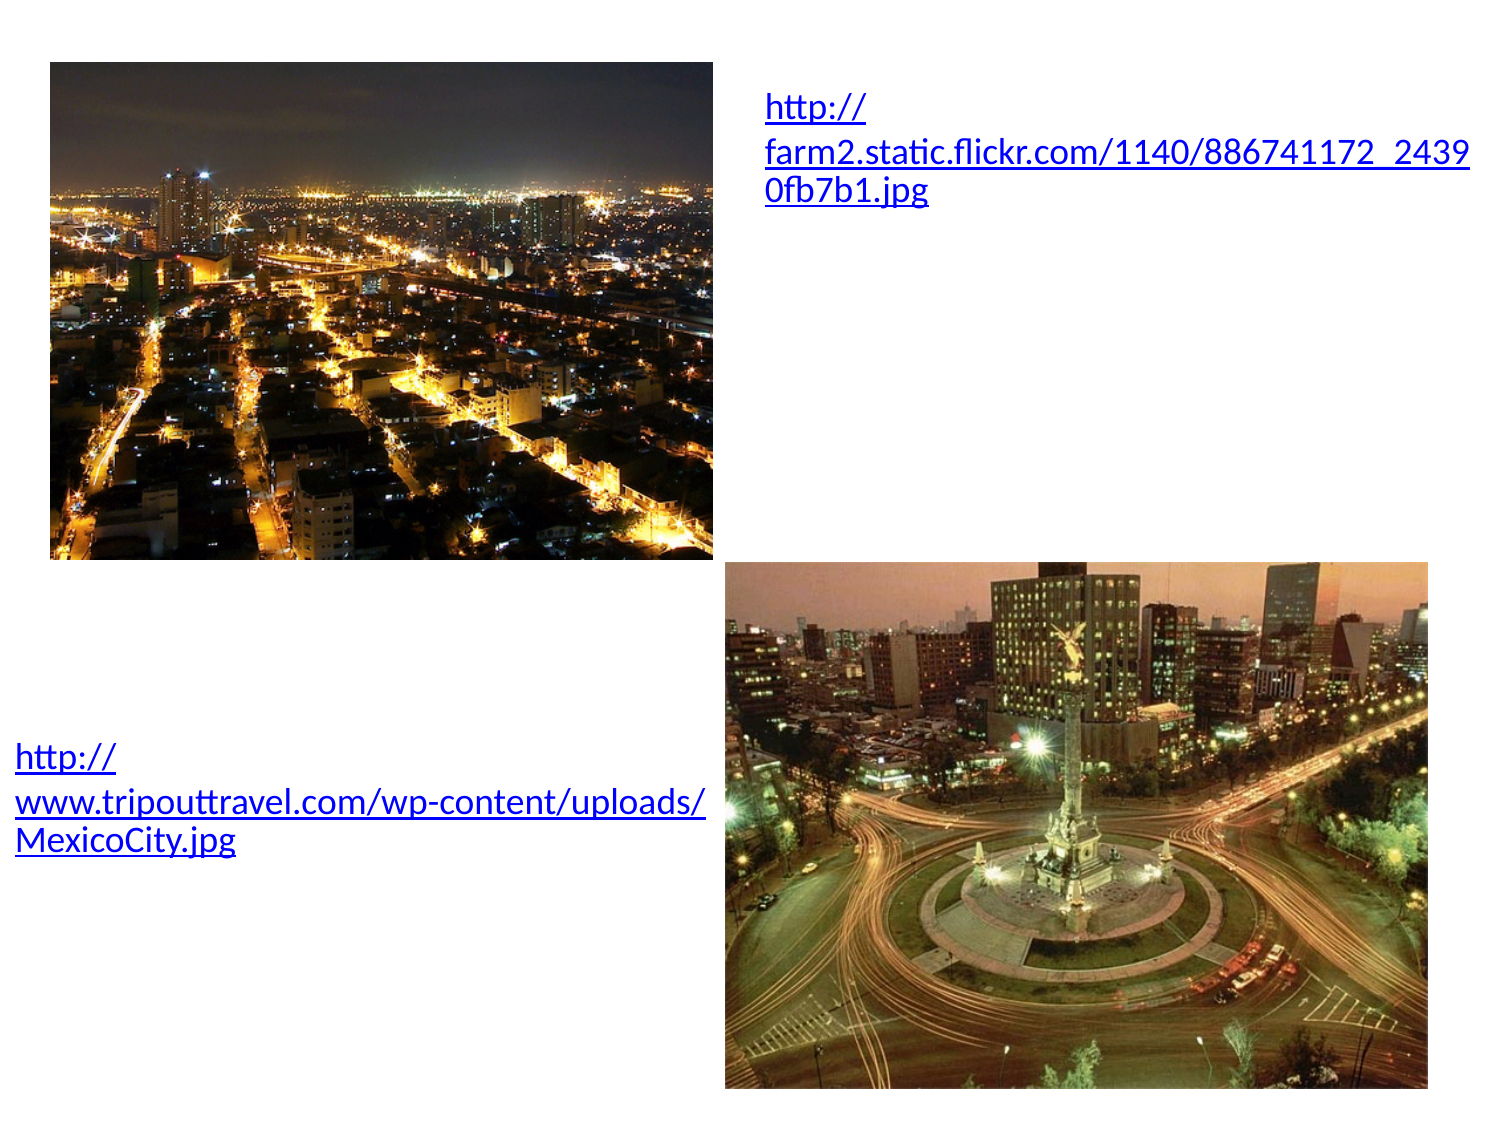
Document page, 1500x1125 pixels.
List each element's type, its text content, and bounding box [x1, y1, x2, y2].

picture [49, 62, 713, 560]
text_box http://farm2.static.flickr.com/1140/886741172_24390fb7b1.jpg [749, 74, 1500, 225]
text_box http://www.tripouttravel.com/wp-content/uploads/MexicoCity.jpg [0, 724, 719, 875]
picture [724, 562, 1428, 1090]
